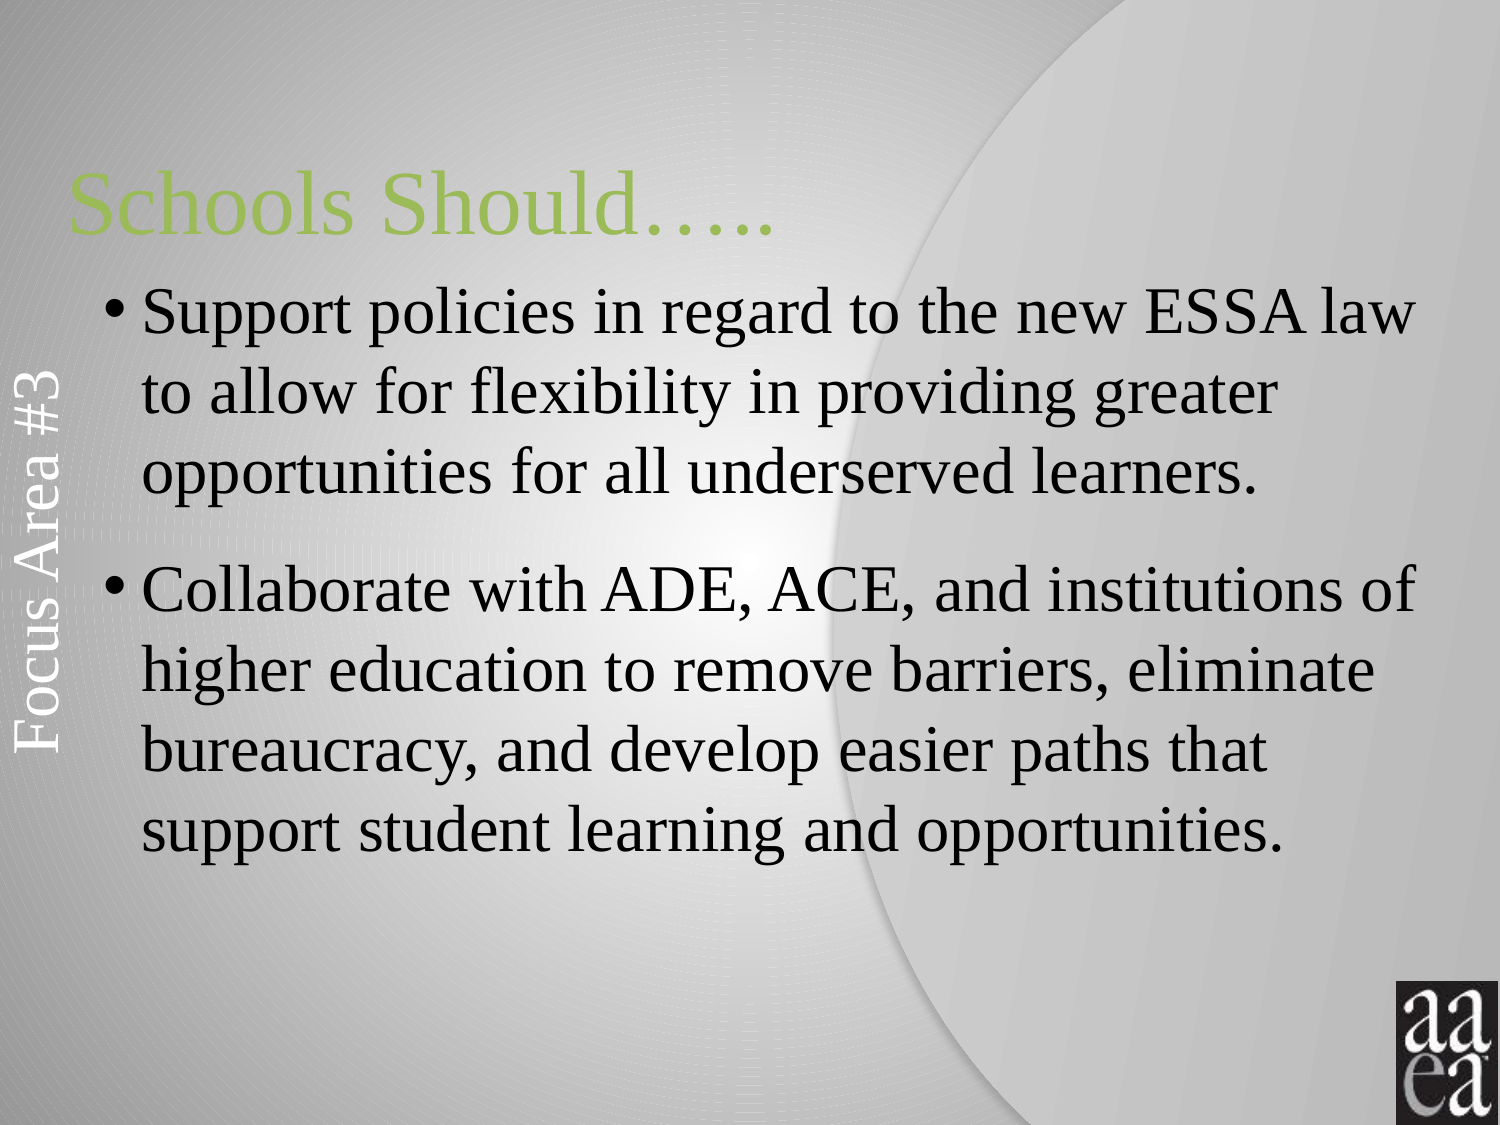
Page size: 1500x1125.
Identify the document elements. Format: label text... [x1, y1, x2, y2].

text_box Focus Area #3 [0, 140, 77, 985]
title Schools Should….. [51, 128, 1449, 223]
picture [1396, 981, 1498, 1125]
list Support policies in regard to the new ESSA law to allow for flexibility in providing greater opportunities for all underserved learners. Collaborate with ADE, ACE, and institutions of higher education to remove barriers, eliminate bureaucracy, and develop easier paths that support student learning and opportunities. [51, 252, 1449, 1000]
